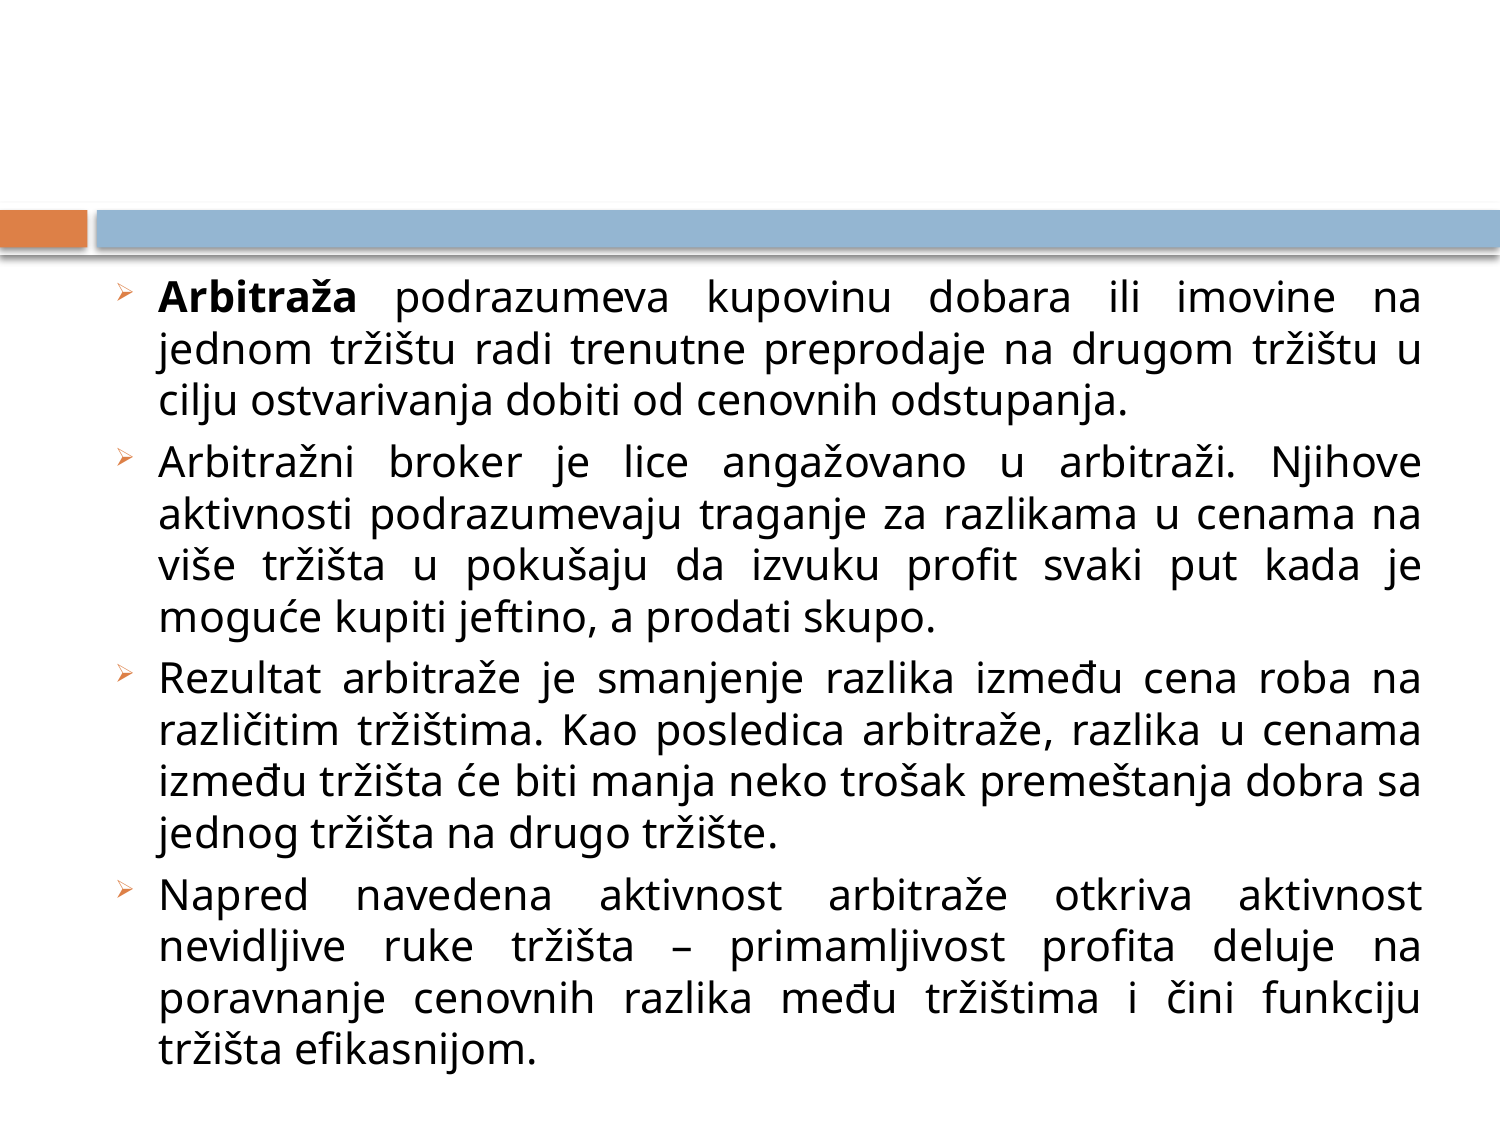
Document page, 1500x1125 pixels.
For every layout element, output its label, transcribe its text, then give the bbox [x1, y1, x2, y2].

list Arbitraža podrazumeva kupovinu dobara ili imovine na jednom tržištu radi trenutne preprodaje na drugom tržištu u cilju ostvarivanja dobiti od cenovnih odstupanja. Arbitražni broker je lice angažovano u arbitraži. Njihove aktivnosti podrazumevaju traganje za razlikama u cenama na više tržišta u pokušaju da izvuku profit svaki put kada je moguće kupiti jeftino, a prodati skupo. Rezultat arbitraže je smanjenje razlika između cena roba na različitim tržištima. Kao posledica arbitraže, razlika u cenama između tržišta će biti manja neko trošak premeštanja dobra sa jednog tržišta na drugo tržište. Napred navedena aktivnost arbitraže otkriva aktivnost nevidljive ruke tržišta – primamljivost profita deluje na poravnanje cenovnih razlika među tržištima i čini funkciju tržišta efikasnijom. [100, 262, 1438, 1088]
